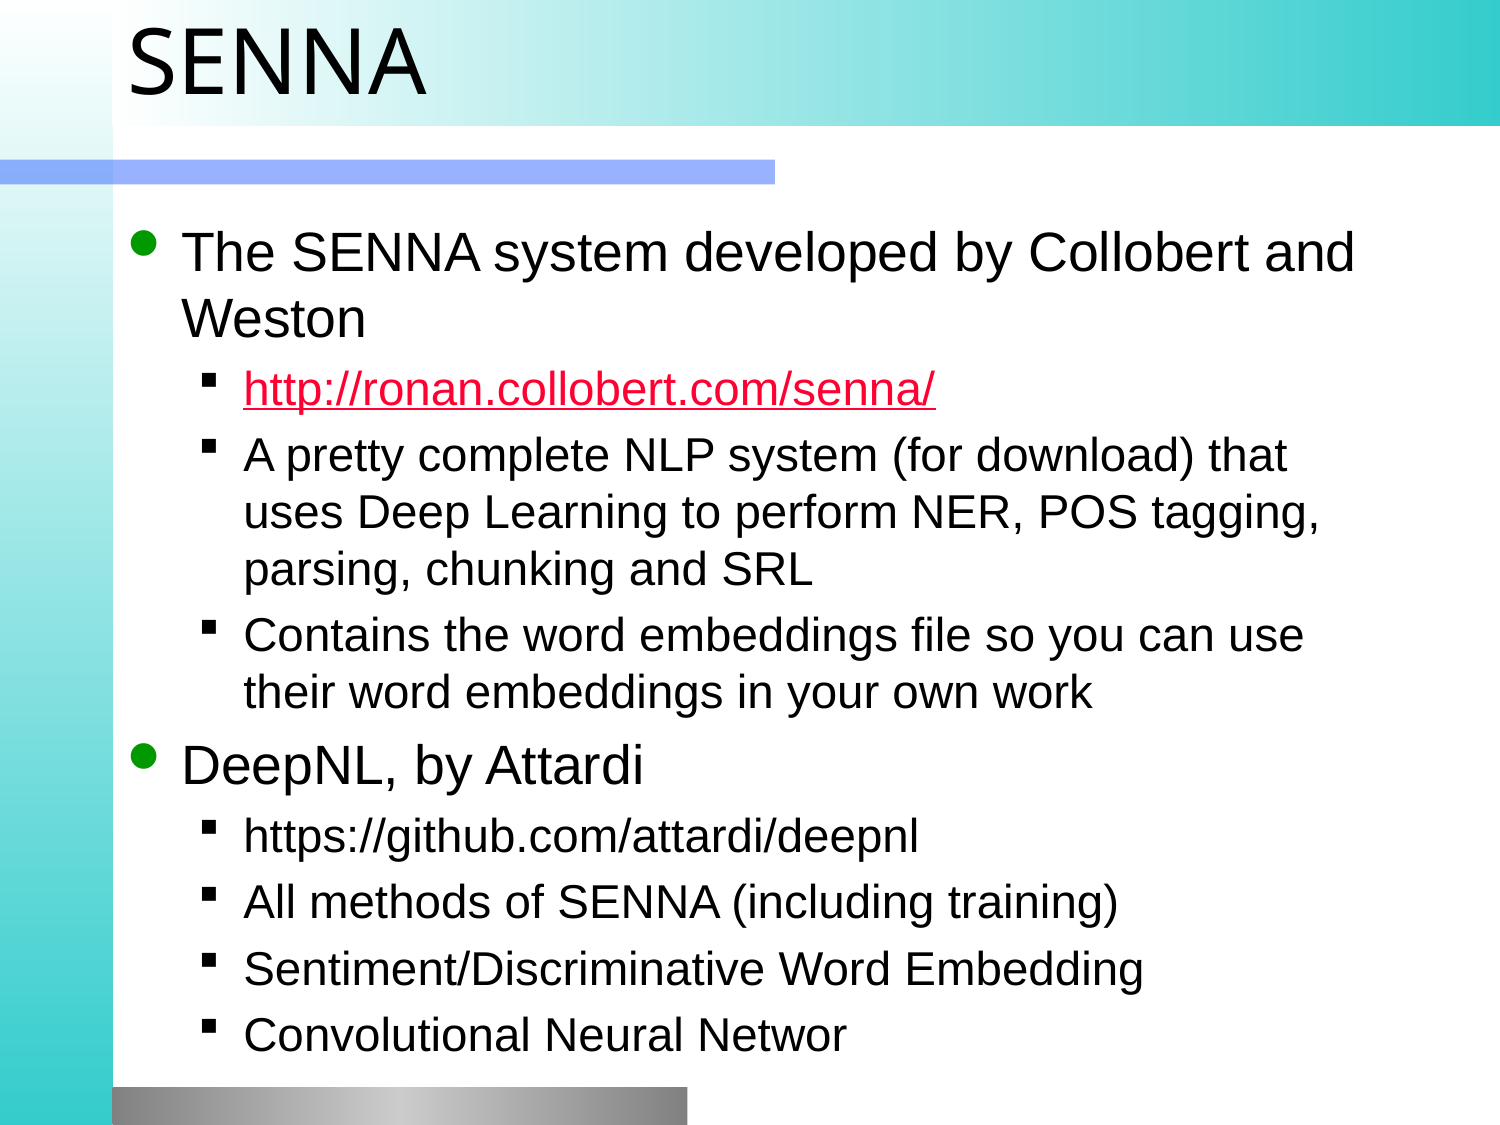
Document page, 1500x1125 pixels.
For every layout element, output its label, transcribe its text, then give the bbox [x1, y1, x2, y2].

title SENNA [112, 0, 1500, 121]
list The SENNA system developed by Collobert and Weston http://ronan.collobert.com/senna/ A pretty complete NLP system (for download) that uses Deep Learning to perform NER, POS tagging, parsing, chunking and SRL Contains the word embeddings file so you can use their word embeddings in your own work DeepNL, by Attardi https://github.com/attardi/deepnl All methods of SENNA (including training) Sentiment/Discriminative Word Embedding Convolutional Neural Networ [112, 207, 1388, 1073]
